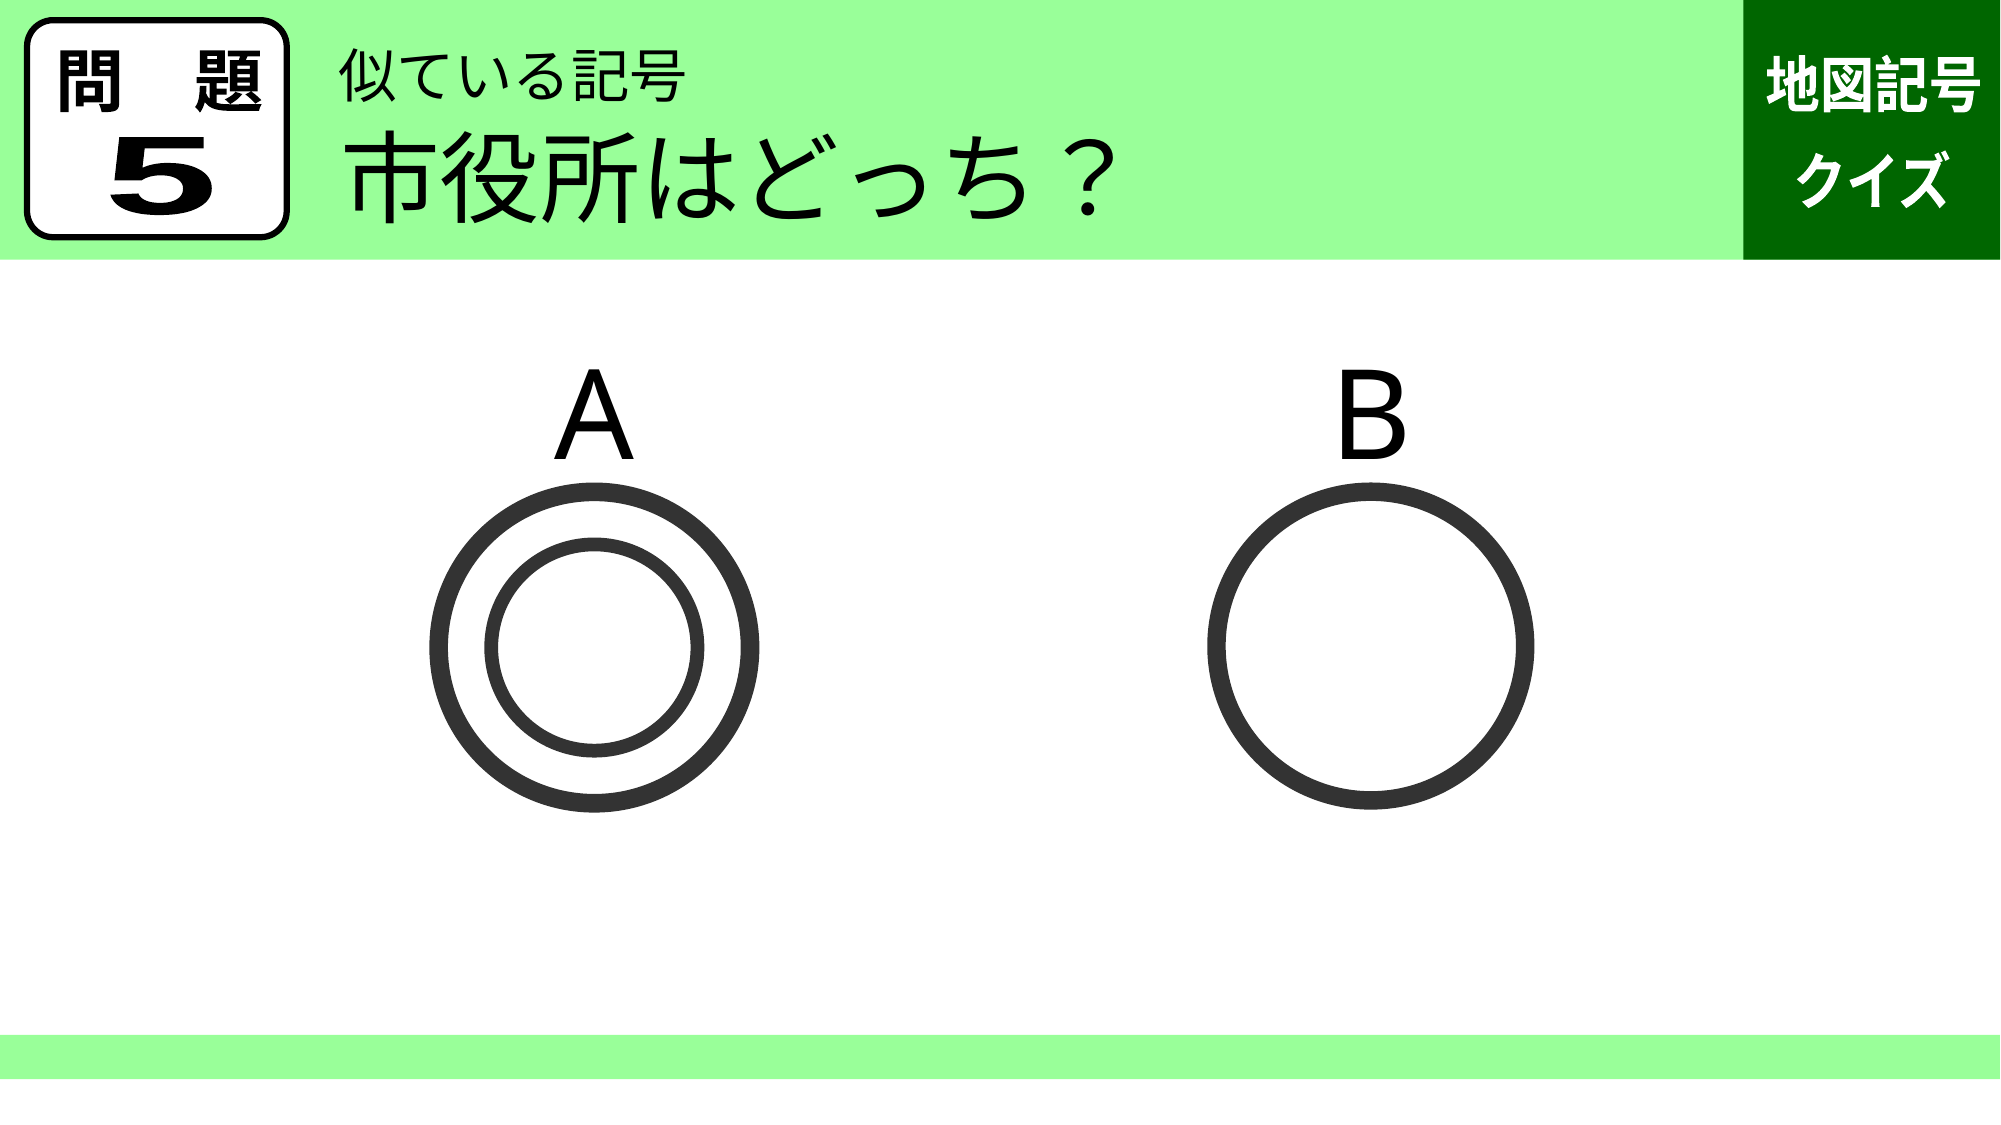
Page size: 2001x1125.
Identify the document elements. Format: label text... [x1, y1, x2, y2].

text_box [429, 482, 760, 813]
text_box 市役所はどっち？ [325, 107, 1156, 243]
text_box A [539, 327, 650, 491]
text_box 似ている記号 [323, 32, 703, 117]
text_box [1207, 482, 1535, 810]
text_box B [1315, 327, 1427, 492]
text_box [0, 1034, 2000, 1080]
